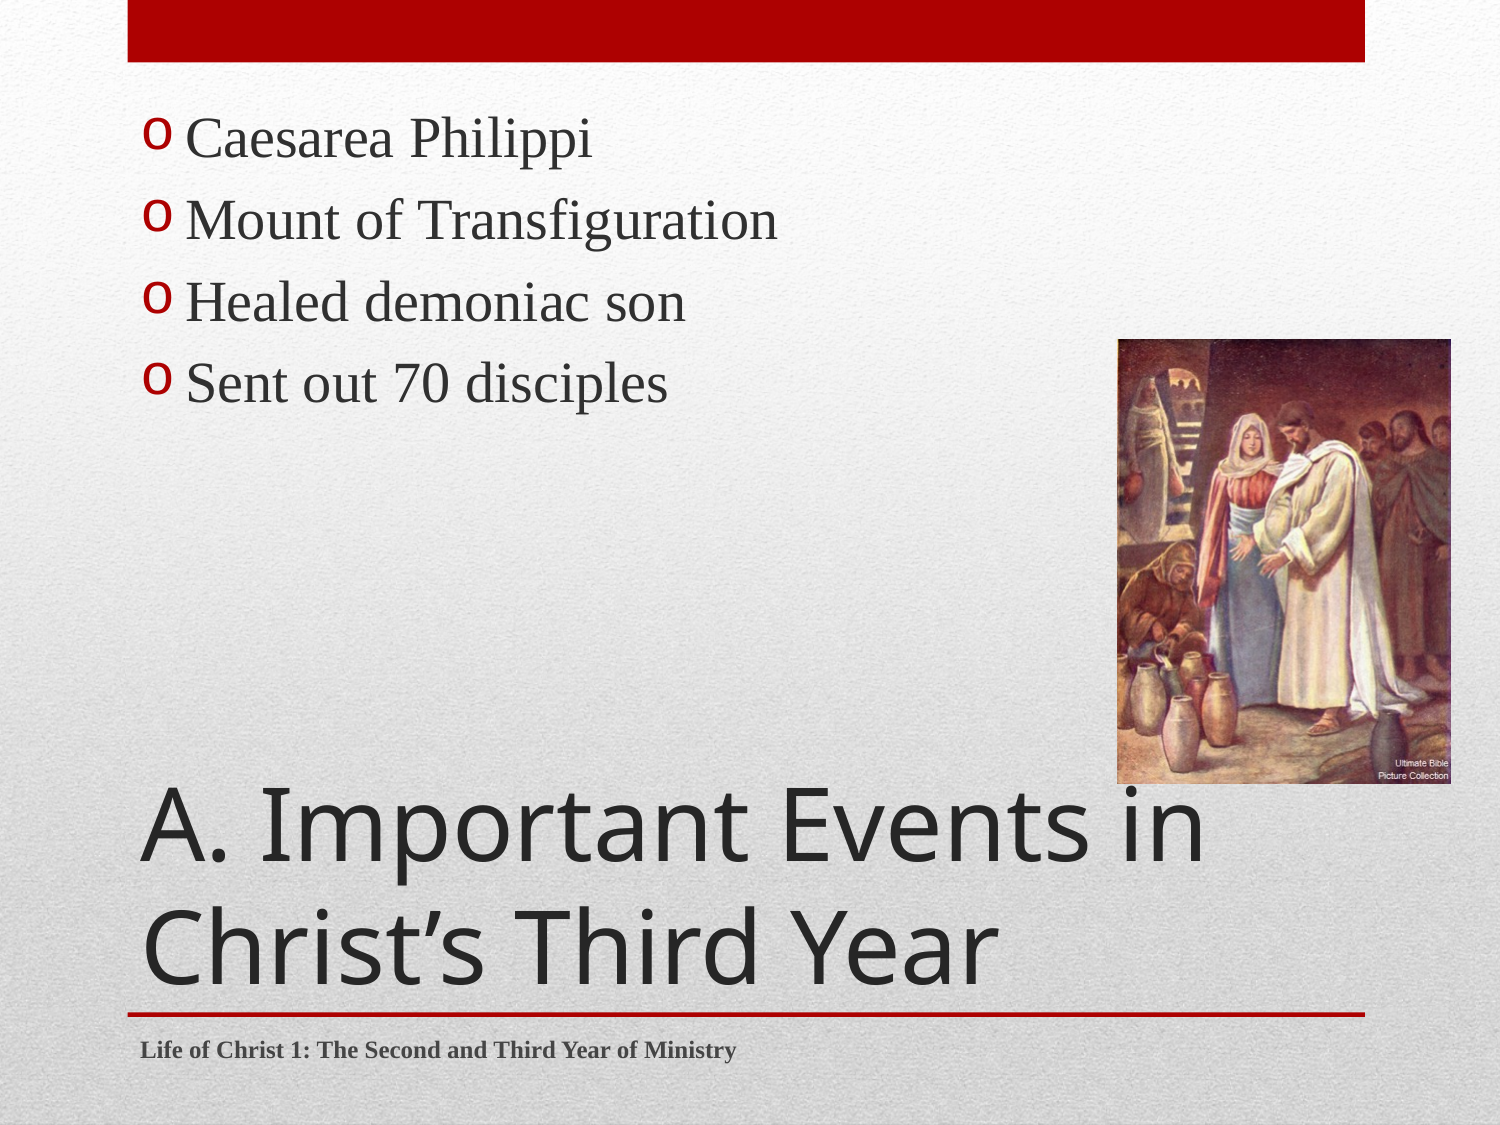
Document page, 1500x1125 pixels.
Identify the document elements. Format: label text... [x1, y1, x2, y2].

title A. Important Events in Christ’s Third Year [125, 750, 1365, 1013]
list Caesarea Philippi Mount of Transfiguration Healed demoniac son Sent out 70 disciples [125, 92, 1365, 700]
picture [1116, 338, 1452, 785]
footer Life of Christ 1: The Second and Third Year of Ministry [125, 1018, 925, 1079]
